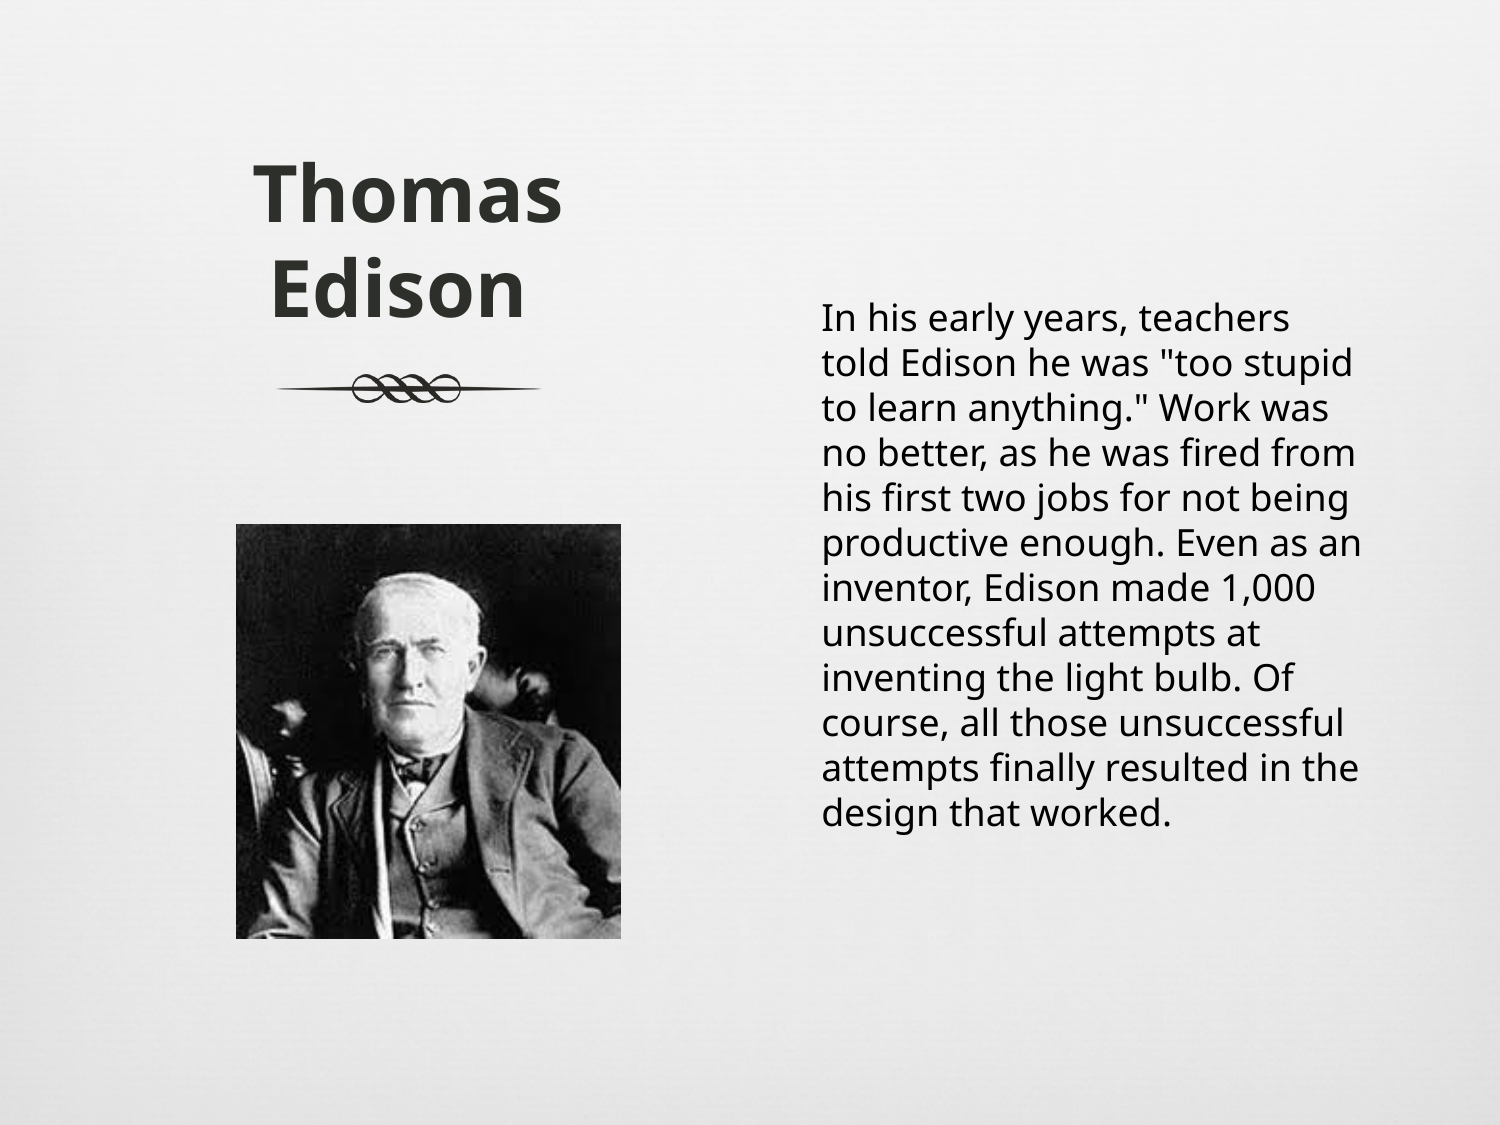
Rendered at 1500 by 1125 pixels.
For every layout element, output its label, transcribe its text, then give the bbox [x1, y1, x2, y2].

picture [273, 374, 544, 403]
picture [235, 524, 622, 939]
text_box In his early years, teachers told Edison he was "too stupid to learn anything." Work was no better, as he was fired from his first two jobs for not being productive enough. Even as an inventor, Edison made 1,000 unsuccessful attempts at inventing the light bulb. Of course, all those unsuccessful attempts finally resulted in the design that worked. [806, 286, 1380, 842]
title Thomas Edison [108, 149, 709, 341]
